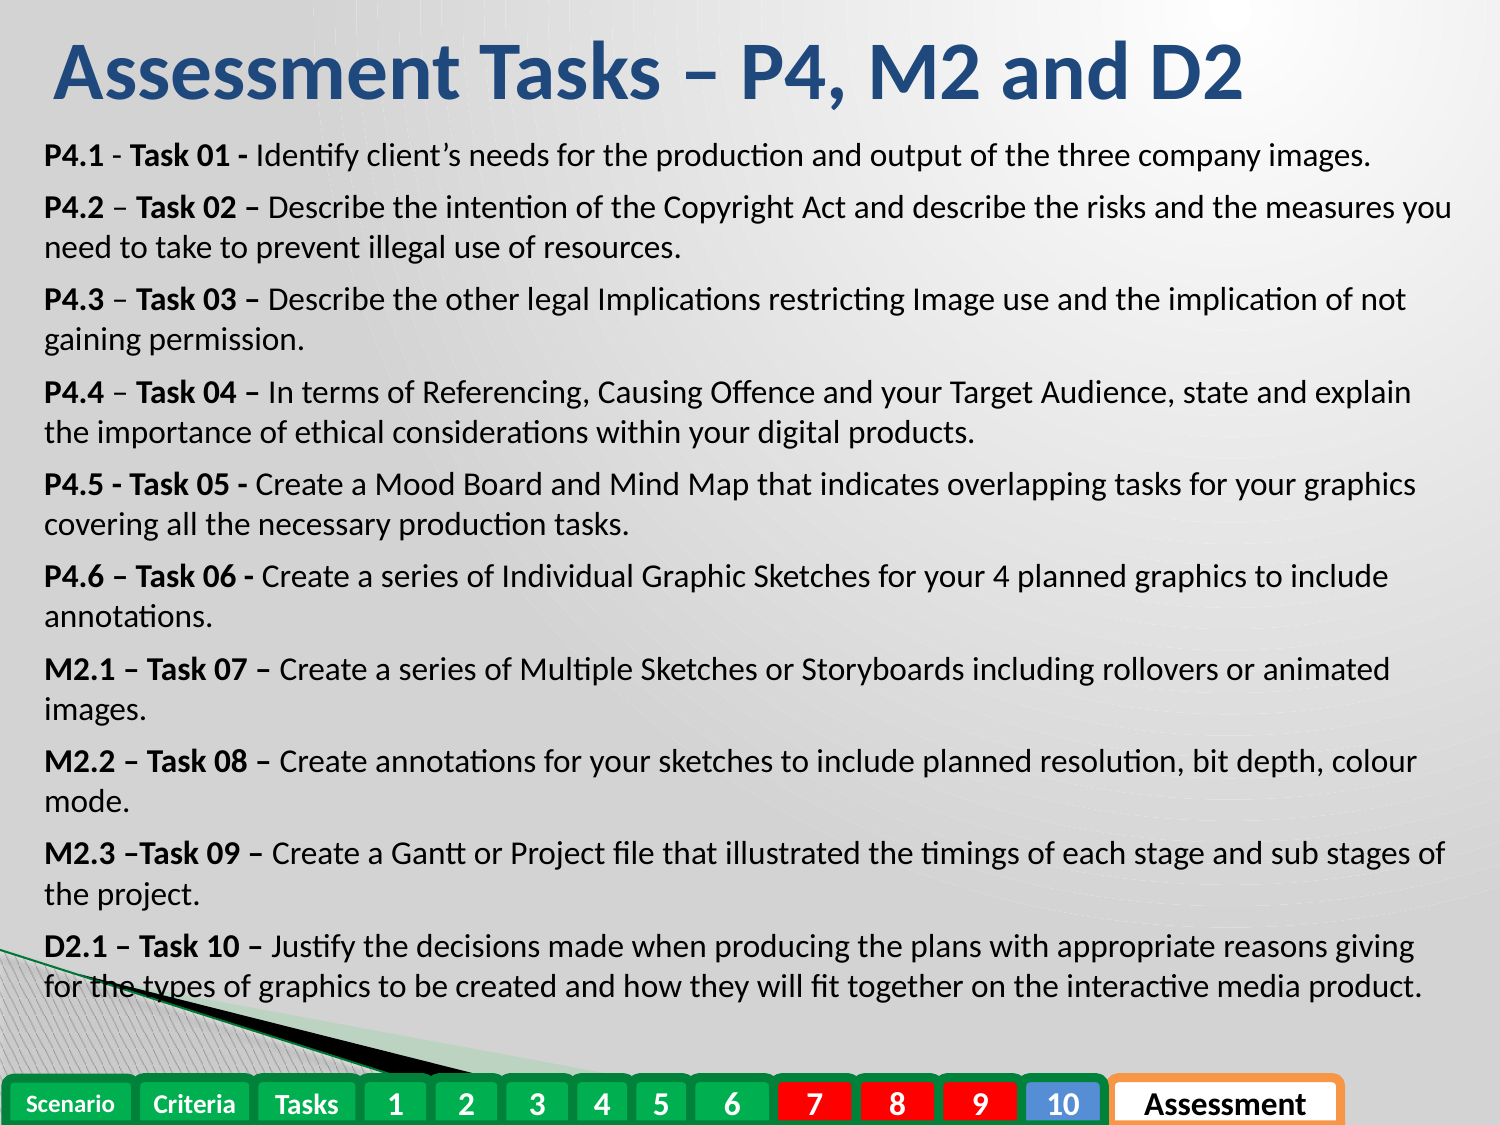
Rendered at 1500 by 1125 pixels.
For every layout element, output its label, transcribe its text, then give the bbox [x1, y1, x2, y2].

list P4.1 - Task 01 - Identify client’s needs for the production and output of the three company images. P4.2 – Task 02 – Describe the intention of the Copyright Act and describe the risks and the measures you need to take to prevent illegal use of resources. P4.3 – Task 03 – Describe the other legal Implications restricting Image use and the implication of not gaining permission. P4.4 – Task 04 – In terms of Referencing, Causing Offence and your Target Audience, state and explain the importance of ethical considerations within your digital products. P4.5 - Task 05 - Create a Mood Board and Mind Map that indicates overlapping tasks for your graphics covering all the necessary production tasks. P4.6 – Task 06 - Create a series of Individual Graphic Sketches for your 4 planned graphics to include annotations. M2.1 – Task 07 – Create a series of Multiple Sketches or Storyboards including rollovers or animated images. M2.2 – Task 08 – Create annotations for your sketches to include planned resolution, bit depth, colour mode. M2.3 –Task 09 – Create a Gantt or Project file that illustrated the timings of each stage and sub stages of the project. D2.1 – Task 10 – Justify the decisions made when producing the plans with appropriate reasons giving for the types of graphics to be created and how they will fit together on the interactive media product. [29, 125, 1471, 1059]
title Assessment Tasks – P4, M2 and D2 [20, 30, 1412, 102]
